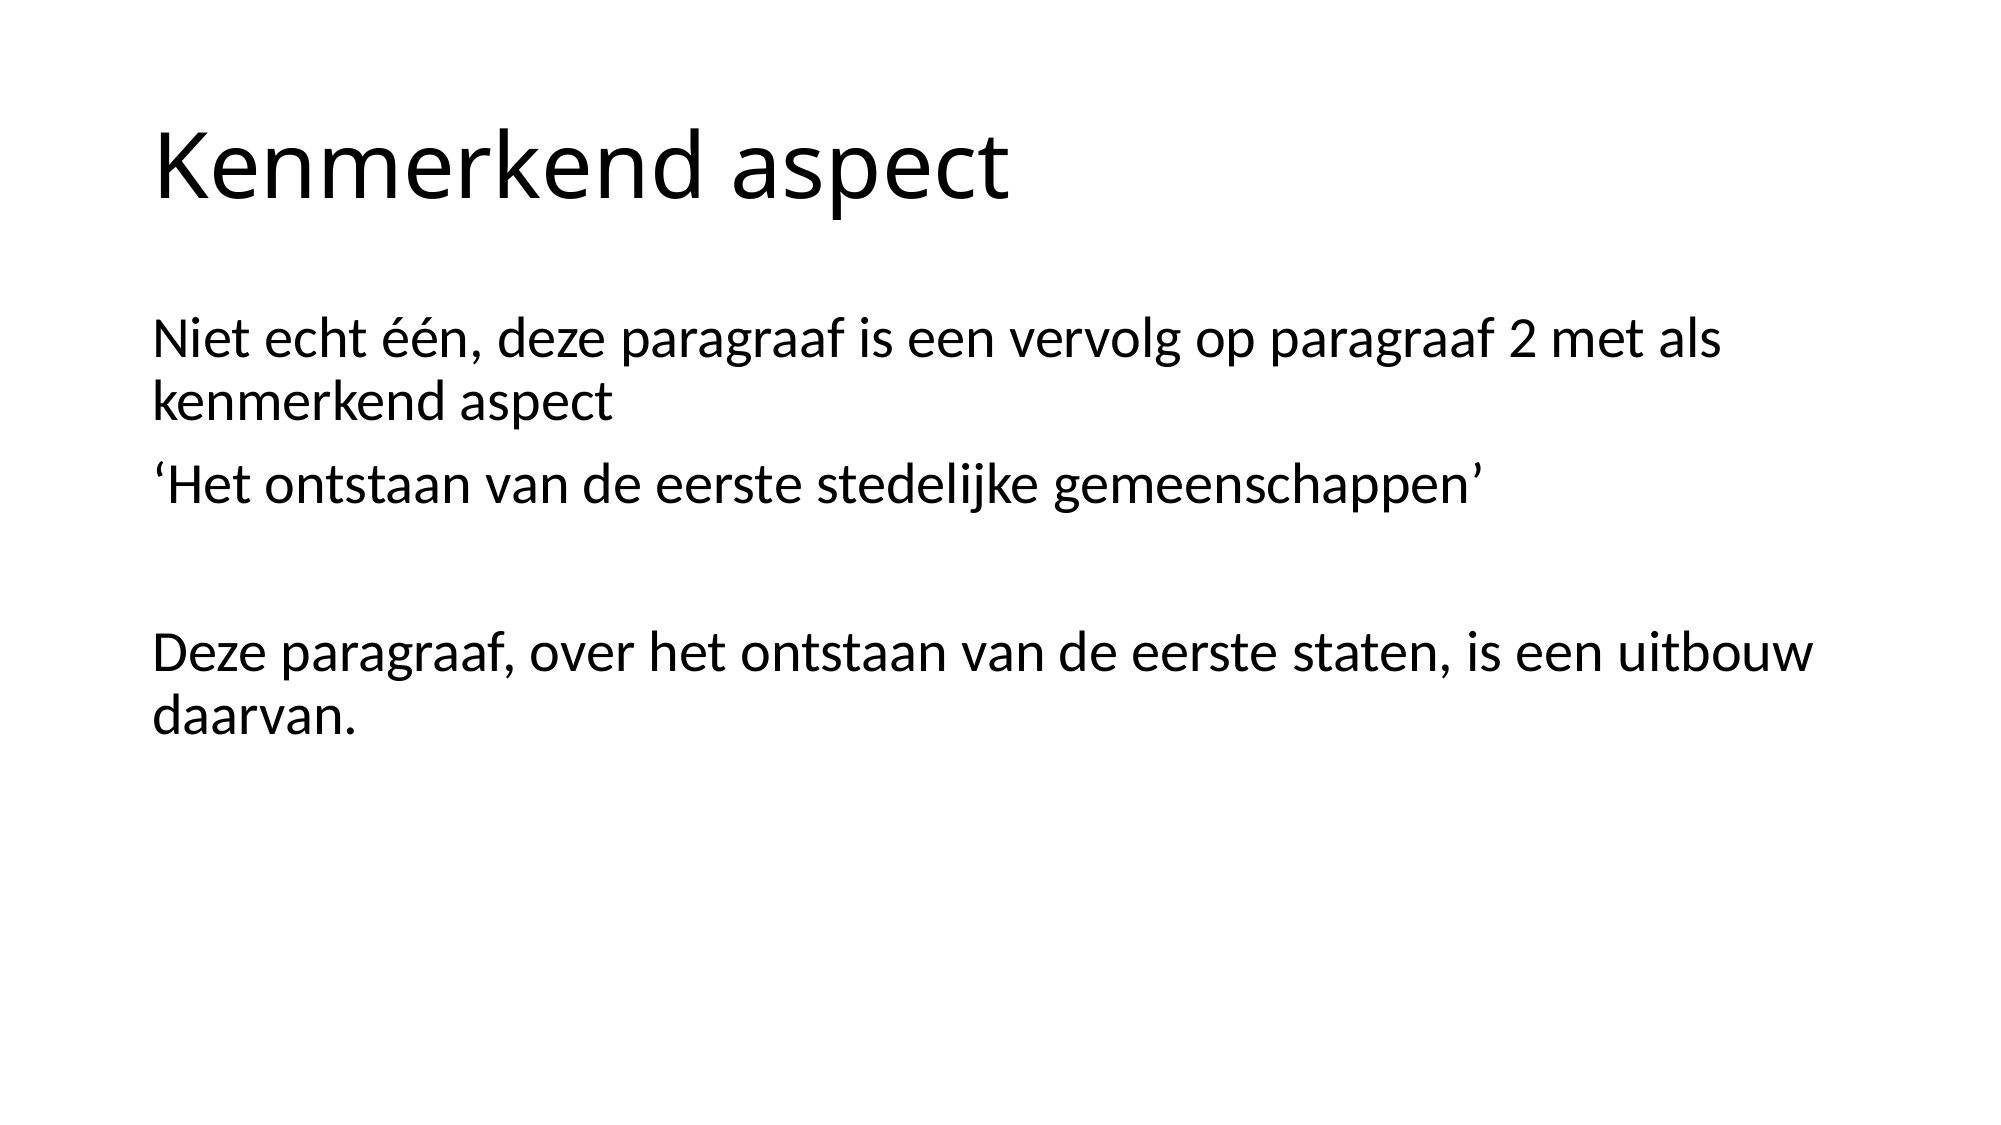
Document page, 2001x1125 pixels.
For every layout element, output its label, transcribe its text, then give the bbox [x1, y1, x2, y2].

list Niet echt één, deze paragraaf is een vervolg op paragraaf 2 met als kenmerkend aspect ‘Het ontstaan van de eerste stedelijke gemeenschappen’ Deze paragraaf, over het ontstaan van de eerste staten, is een uitbouw daarvan. [137, 299, 1863, 1014]
title Kenmerkend aspect [137, 59, 1863, 278]
